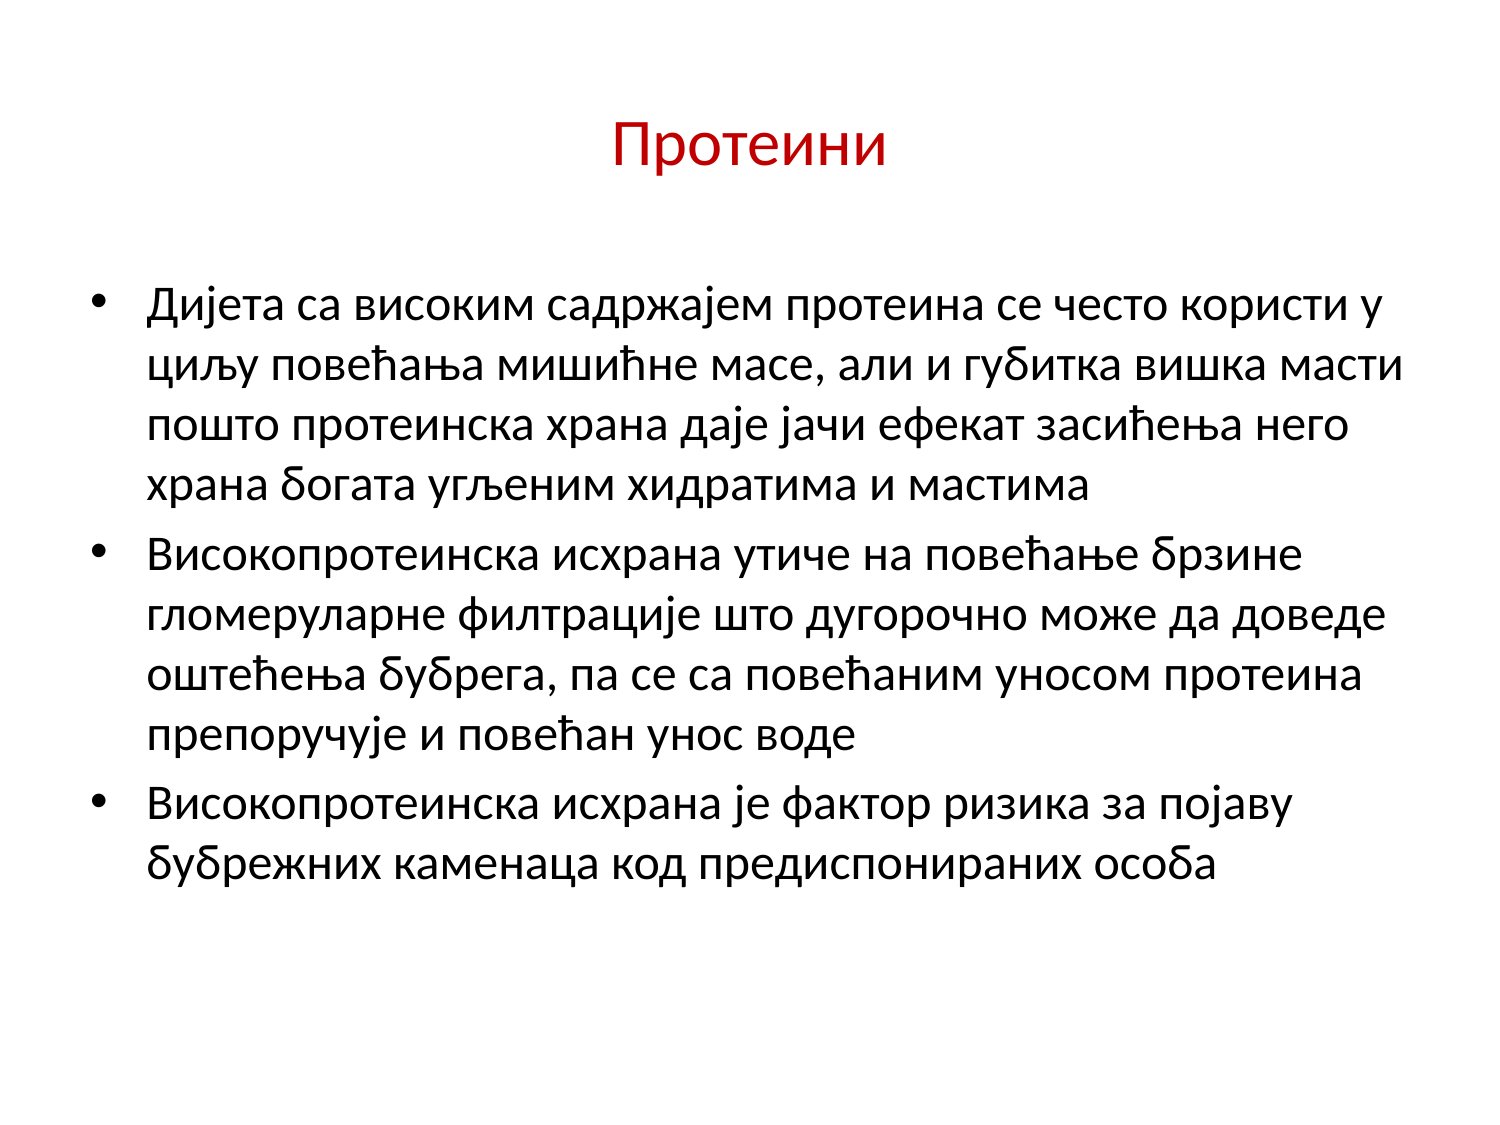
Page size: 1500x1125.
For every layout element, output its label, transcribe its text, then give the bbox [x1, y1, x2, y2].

title Протеини [75, 45, 1425, 233]
list Дијета са високим садржајем протеина се често користи у циљу повећања мишићне масе, али и губитка вишка масти пошто протеинска храна даје јачи ефекат засићења него храна богата угљеним хидратима и мастима Високопротеинска исхрана утиче на повећање брзине гломеруларне филтрације што дугорочно може да доведе оштећења бубрега, па се са повећаним уносом протеина препоручује и повећан унос воде Високопротеинска исхрана је фактор ризика за појаву бубрежних каменаца код предиспонираних особа [75, 262, 1425, 1005]
